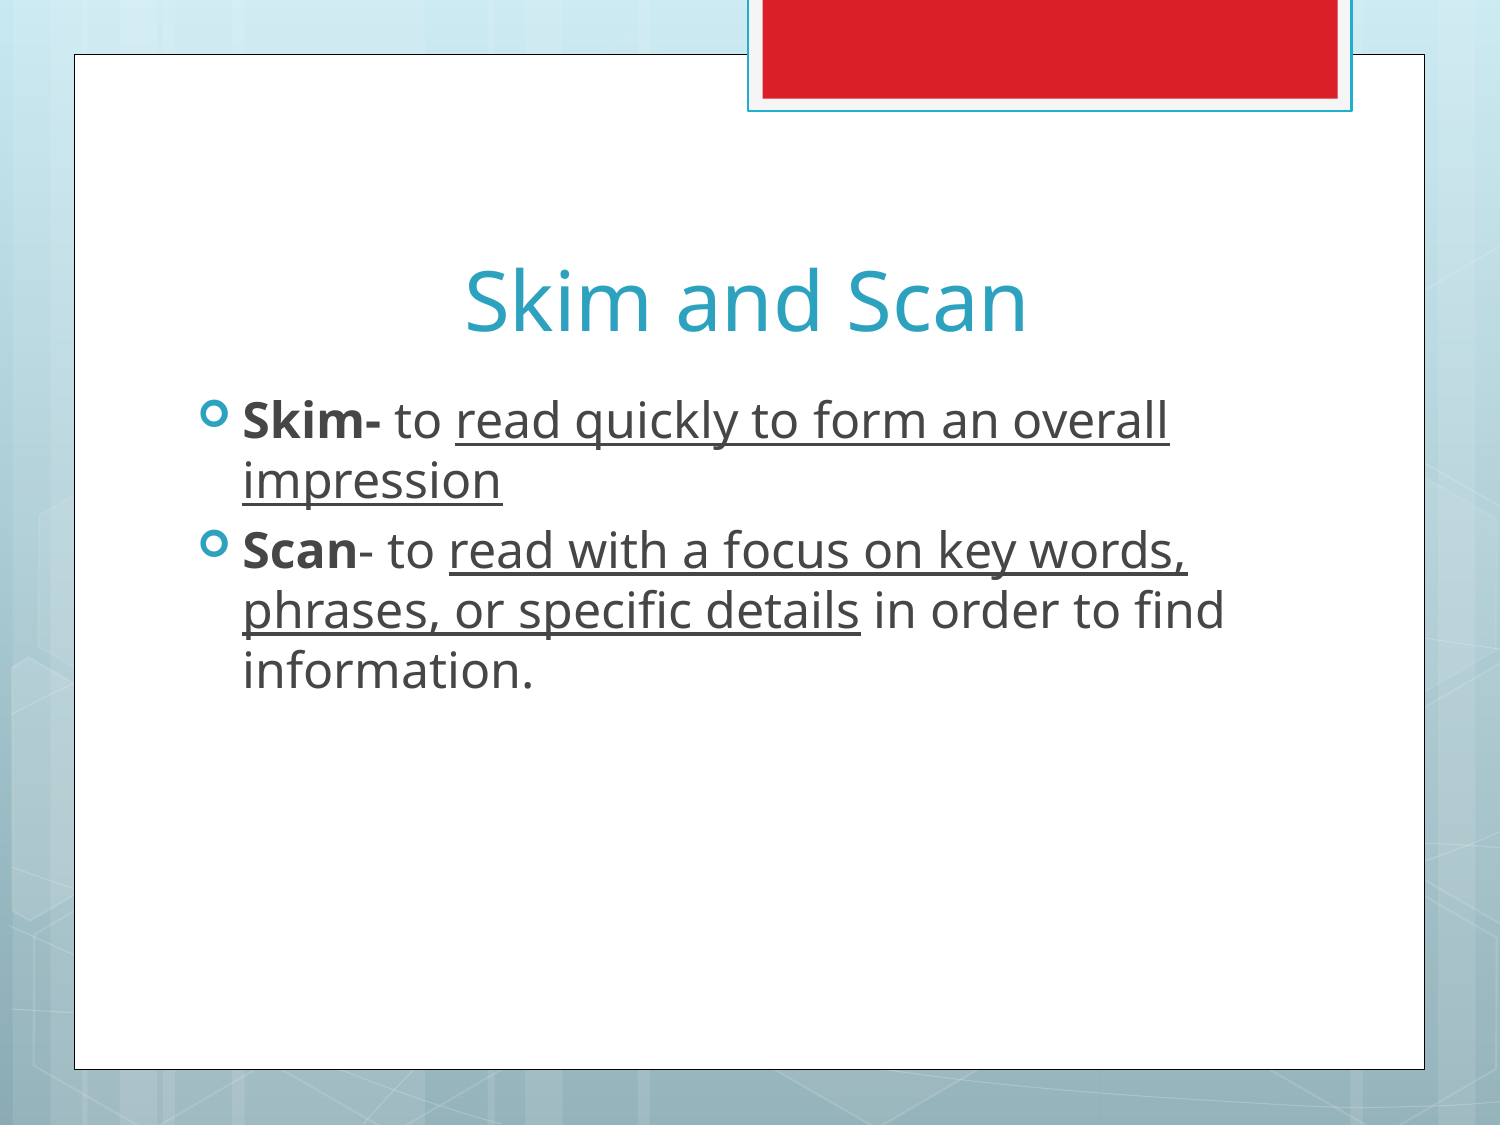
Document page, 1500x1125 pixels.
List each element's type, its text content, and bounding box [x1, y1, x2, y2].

list Skim- to read quickly to form an overall impression Scan- to read with a focus on key words, phrases, or specific details in order to find information. [171, 381, 1283, 957]
title Skim and Scan [171, 168, 1324, 357]
